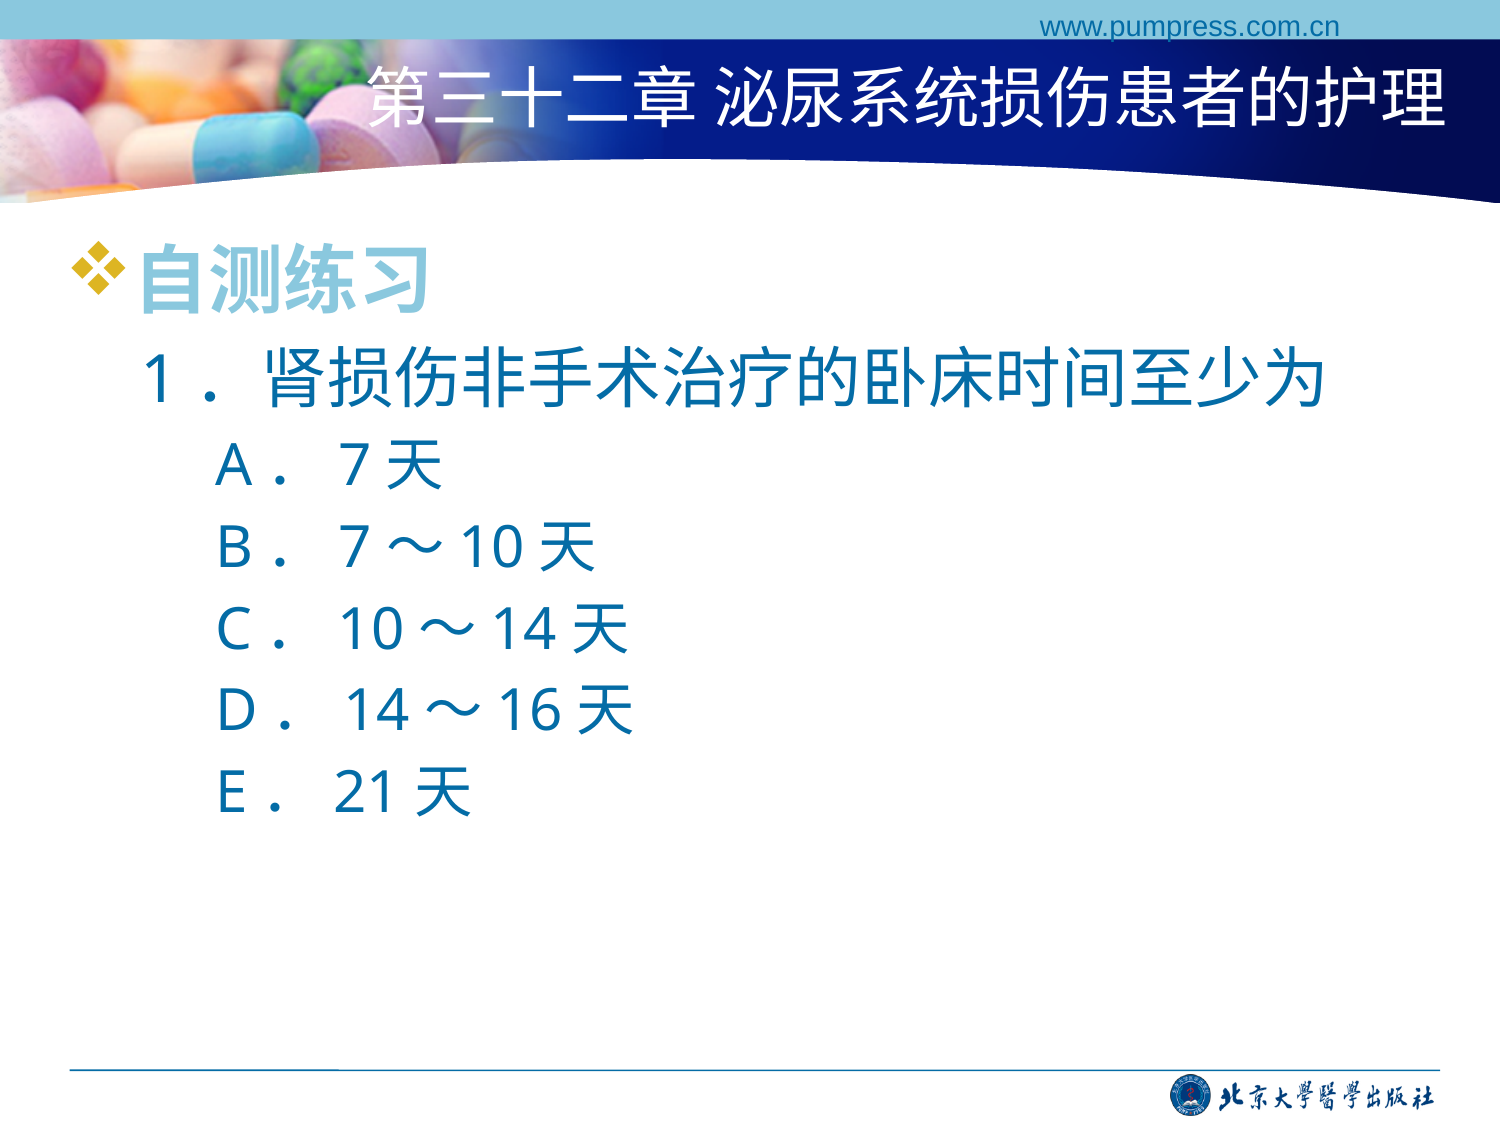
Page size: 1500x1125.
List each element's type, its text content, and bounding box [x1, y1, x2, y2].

slide_number www.pumpress.com.cn [1025, 0, 1463, 38]
list 自测练习 1．肾损伤非手术治疗的卧床时间至少为 A．7天 B．7～10天 C．10～14天 D．14～16天 E．21天 [49, 224, 1463, 1026]
title 第三十二章 泌尿系统损伤患者的护理 [137, 49, 1463, 143]
picture [1170, 1074, 1436, 1118]
picture [0, 40, 1500, 203]
